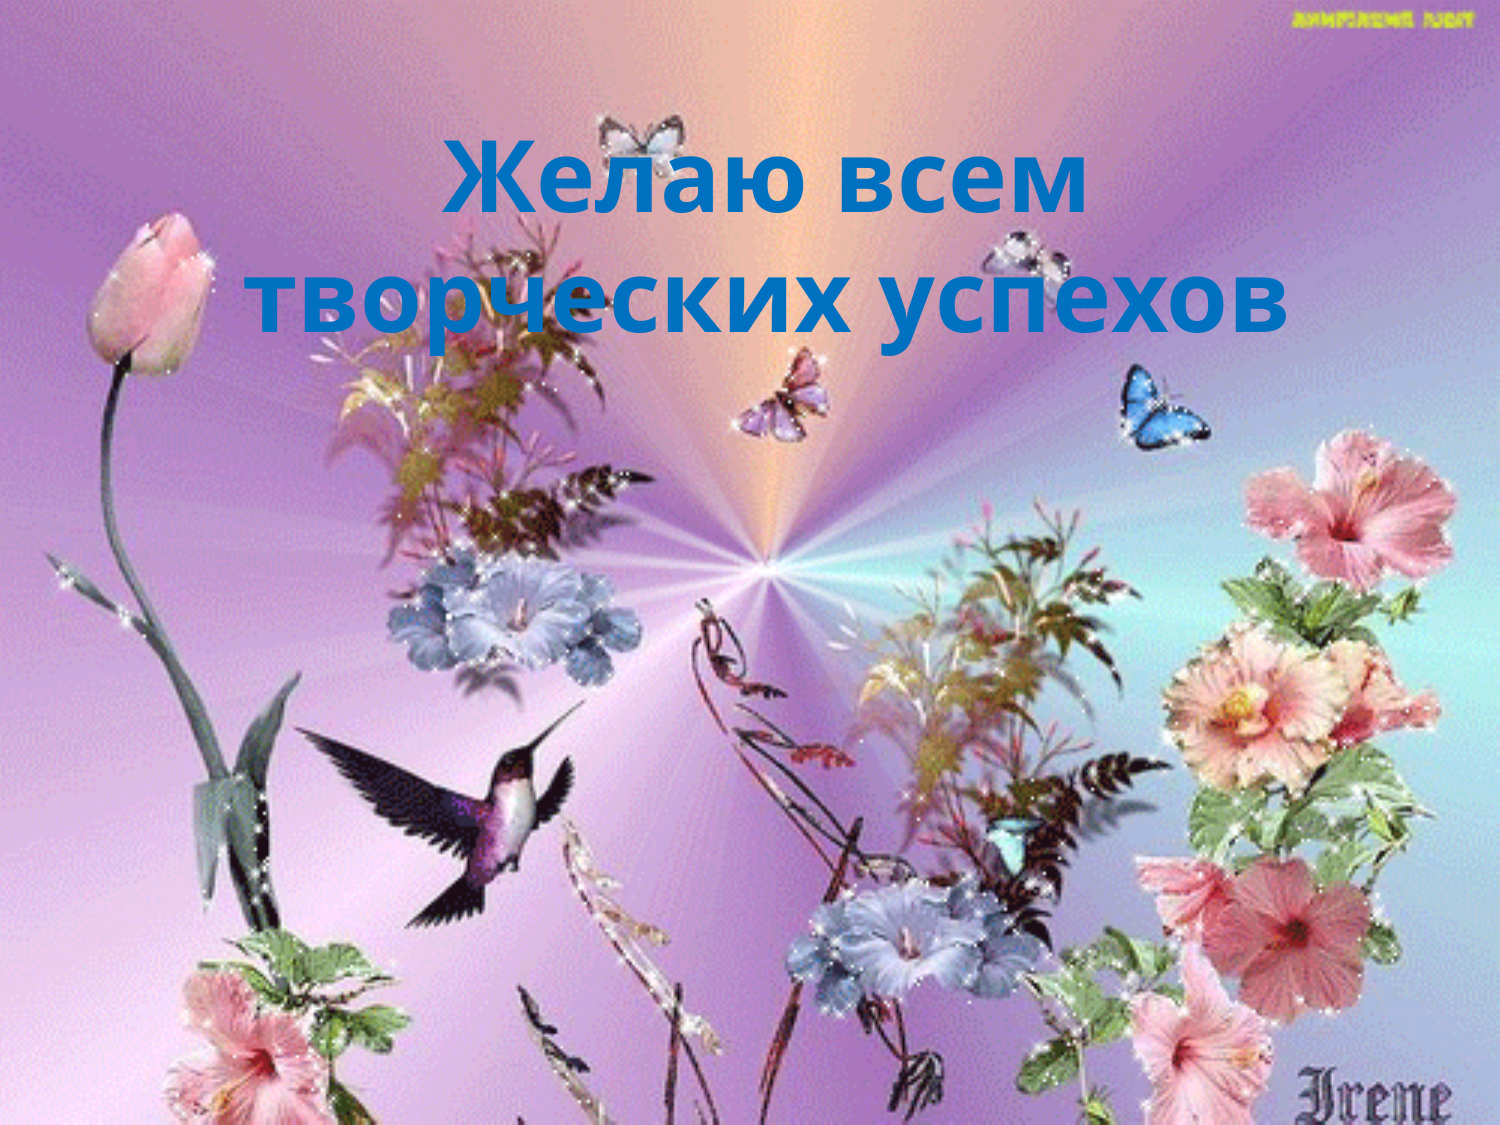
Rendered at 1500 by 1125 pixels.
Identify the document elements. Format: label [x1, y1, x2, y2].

list [0, 0, 1500, 1125]
